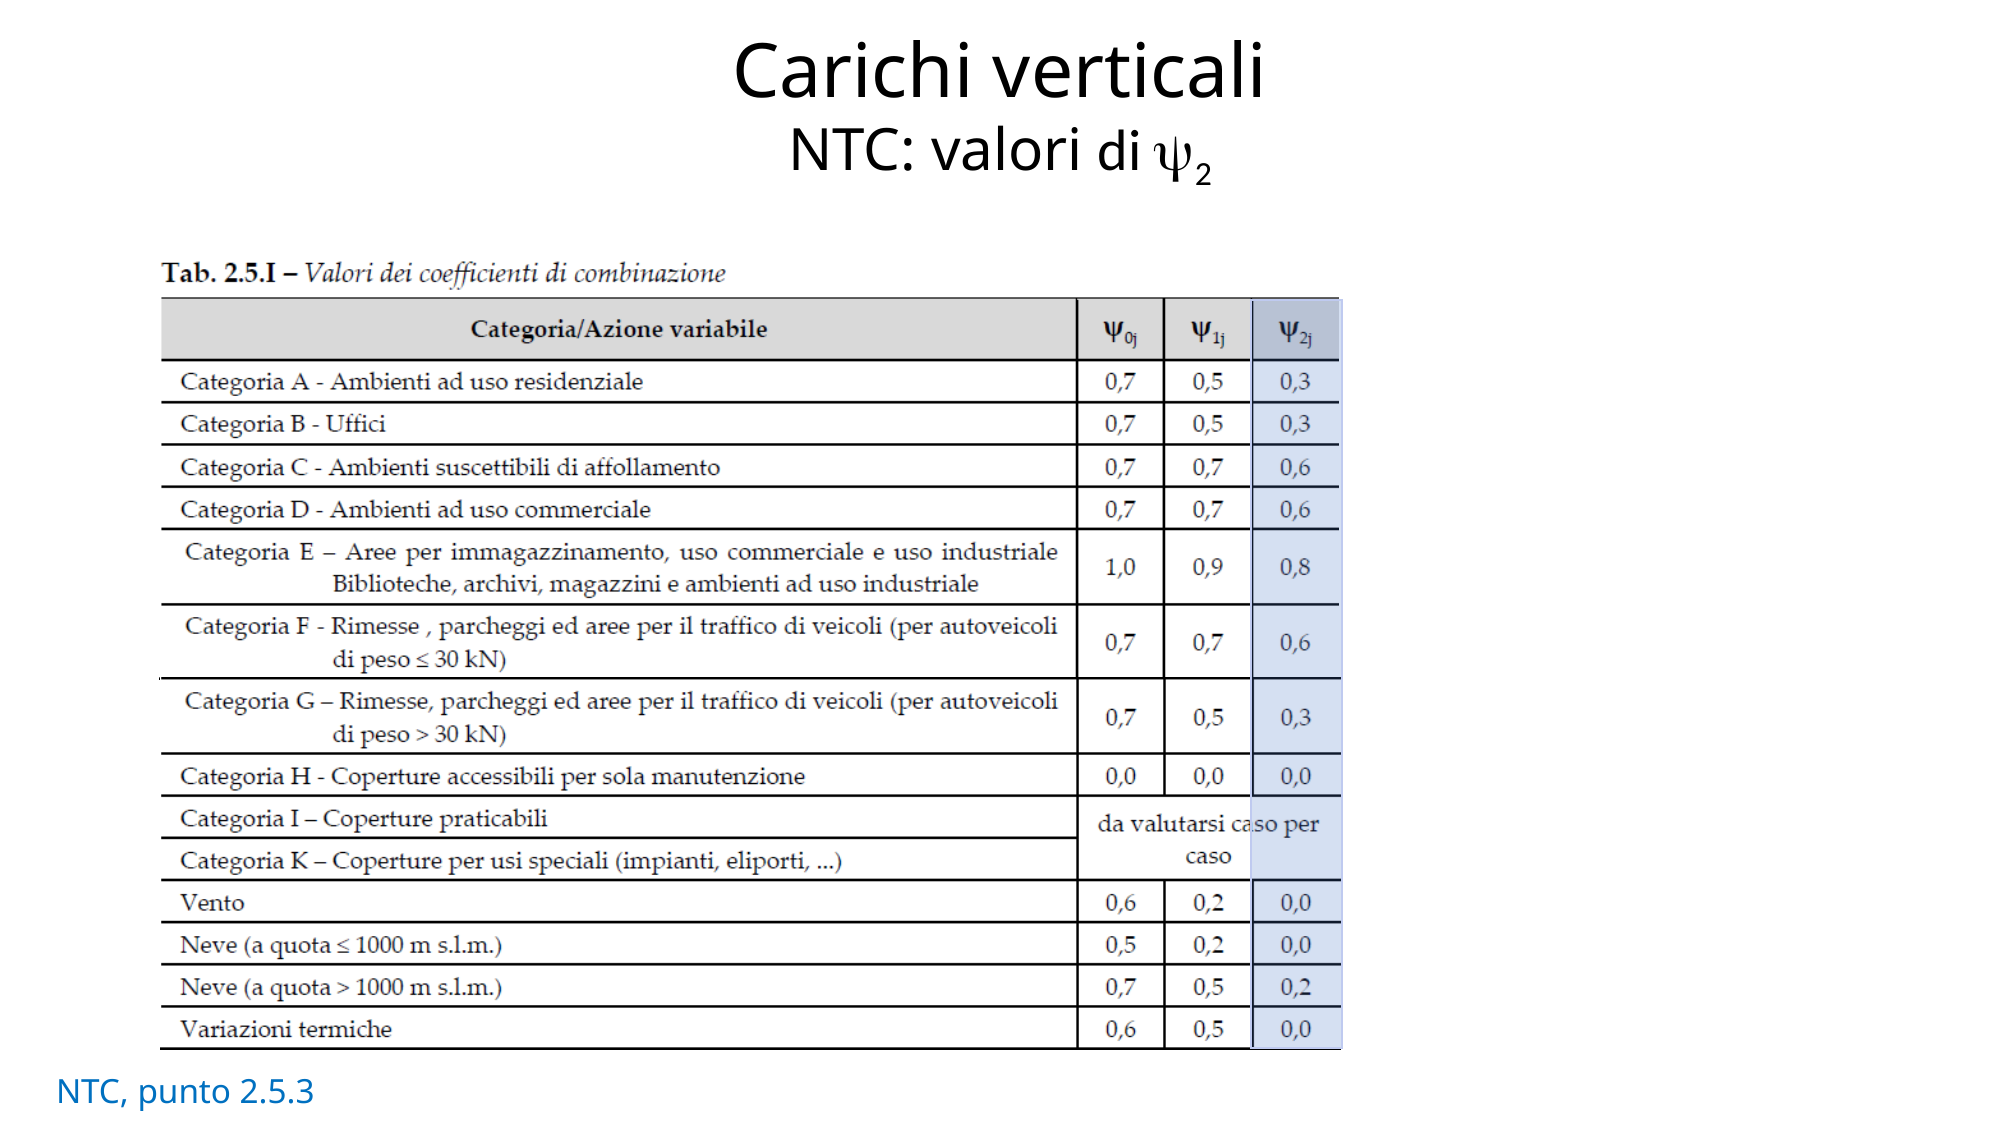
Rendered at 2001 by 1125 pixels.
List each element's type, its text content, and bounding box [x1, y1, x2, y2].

title Carichi verticali NTC: valori di 2 [137, 0, 1863, 218]
text_box NTC, punto 2.5.3 [41, 1062, 1459, 1118]
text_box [159, 254, 1340, 1050]
